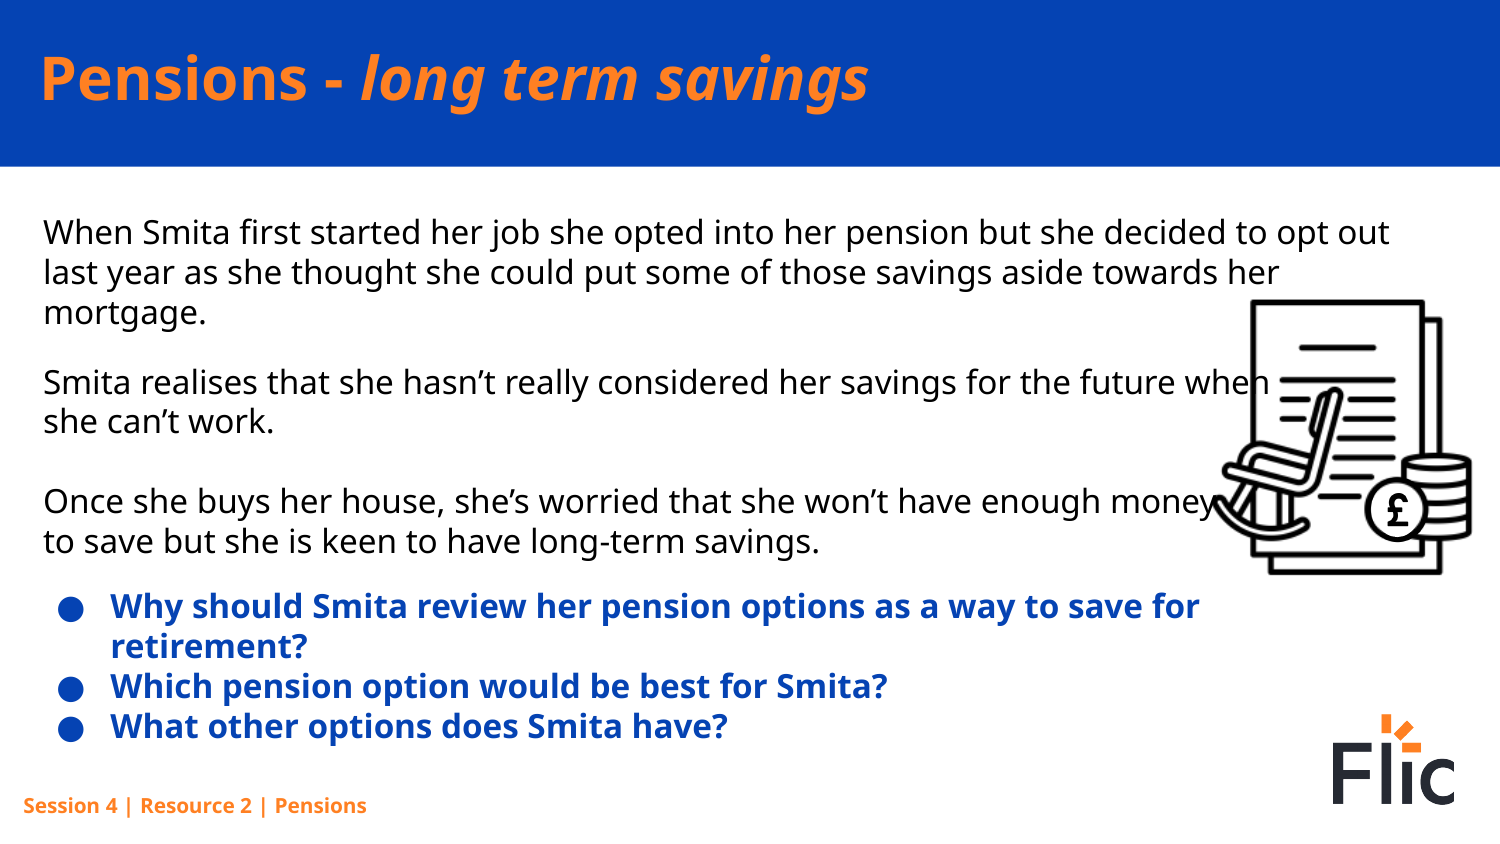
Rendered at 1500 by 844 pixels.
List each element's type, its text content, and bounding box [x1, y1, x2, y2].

text_box Why should Smita review her pension options as a way to save for retirement? Which pension option would be best for Smita? What other options does Smita have? [20, 570, 1329, 761]
text_box Session 4 | Resource 2 | Pensions [8, 779, 1017, 830]
picture [1333, 714, 1454, 805]
picture [1201, 297, 1483, 579]
text_box Pensions - long term savings [24, 24, 1142, 128]
text_box When Smita first started her job she opted into her pension but she decided to opt out last year as she thought she could put some of those savings aside towards her mortgage. Smita realises that she hasn’t really considered her savings for the future when she can’t work. Once she buys her house, she’s worried that she won’t have enough money to save but she is keen to have long-term savings. [28, 196, 1437, 570]
